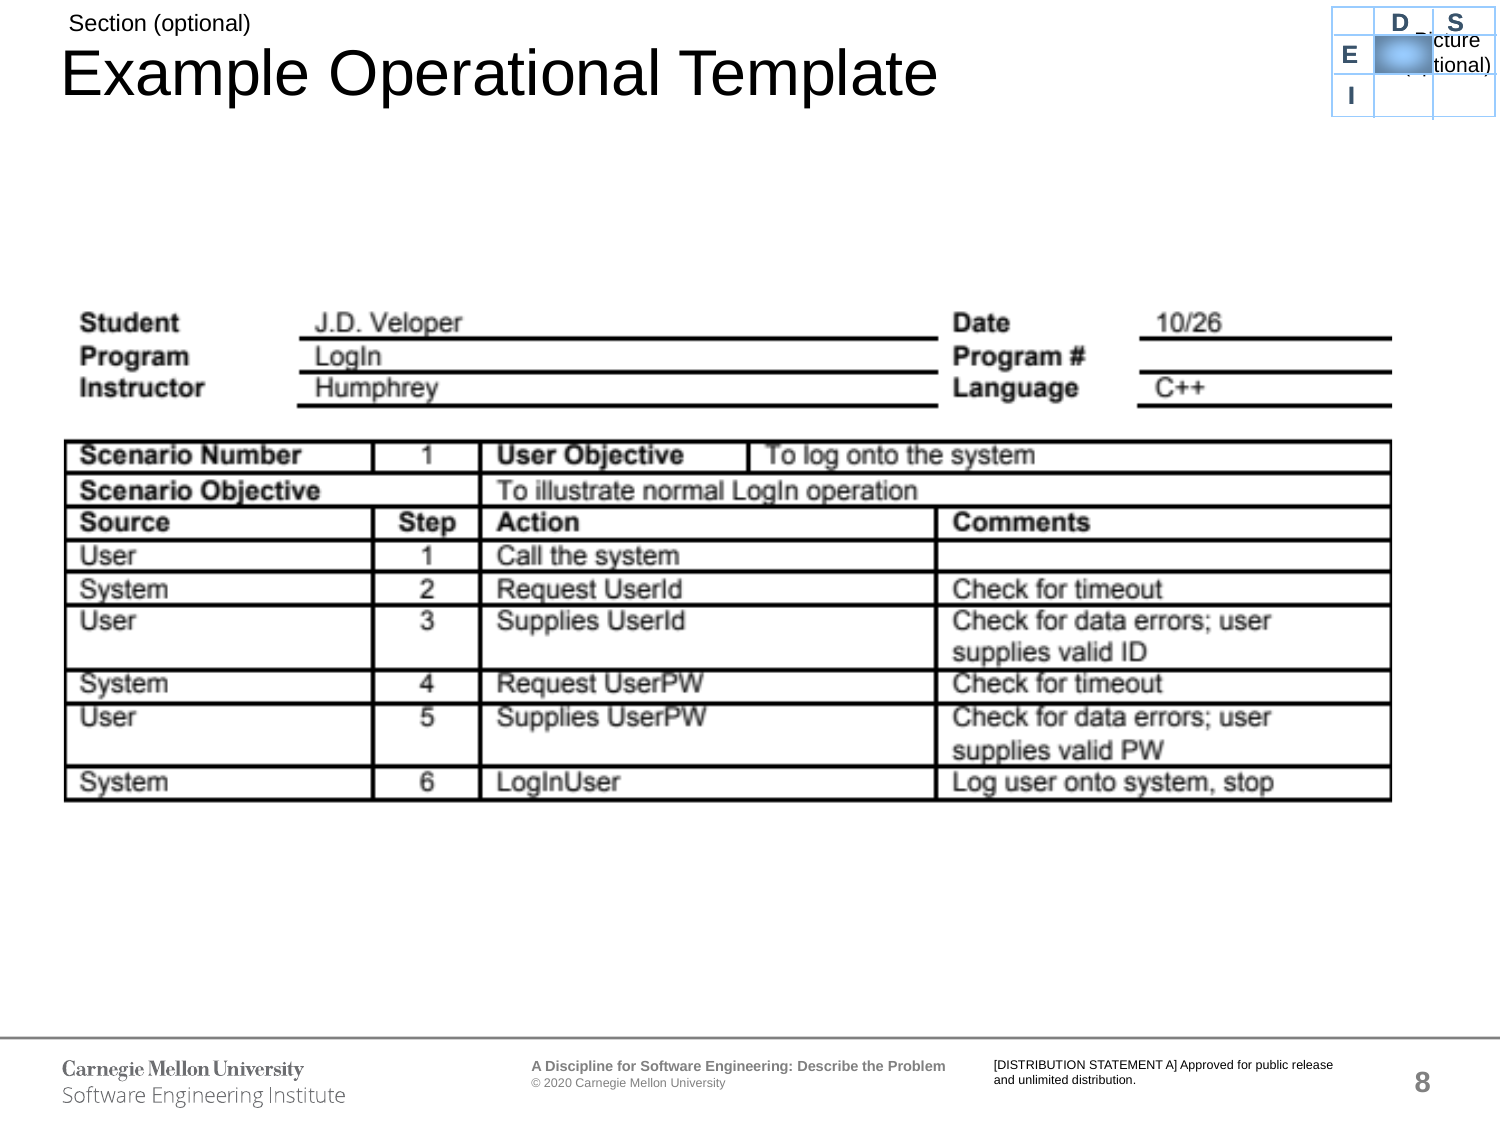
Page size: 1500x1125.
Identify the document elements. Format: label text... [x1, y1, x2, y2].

title Example Operational Template [46, 24, 1110, 160]
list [63, 216, 1393, 875]
picture [1330, 0, 1499, 122]
